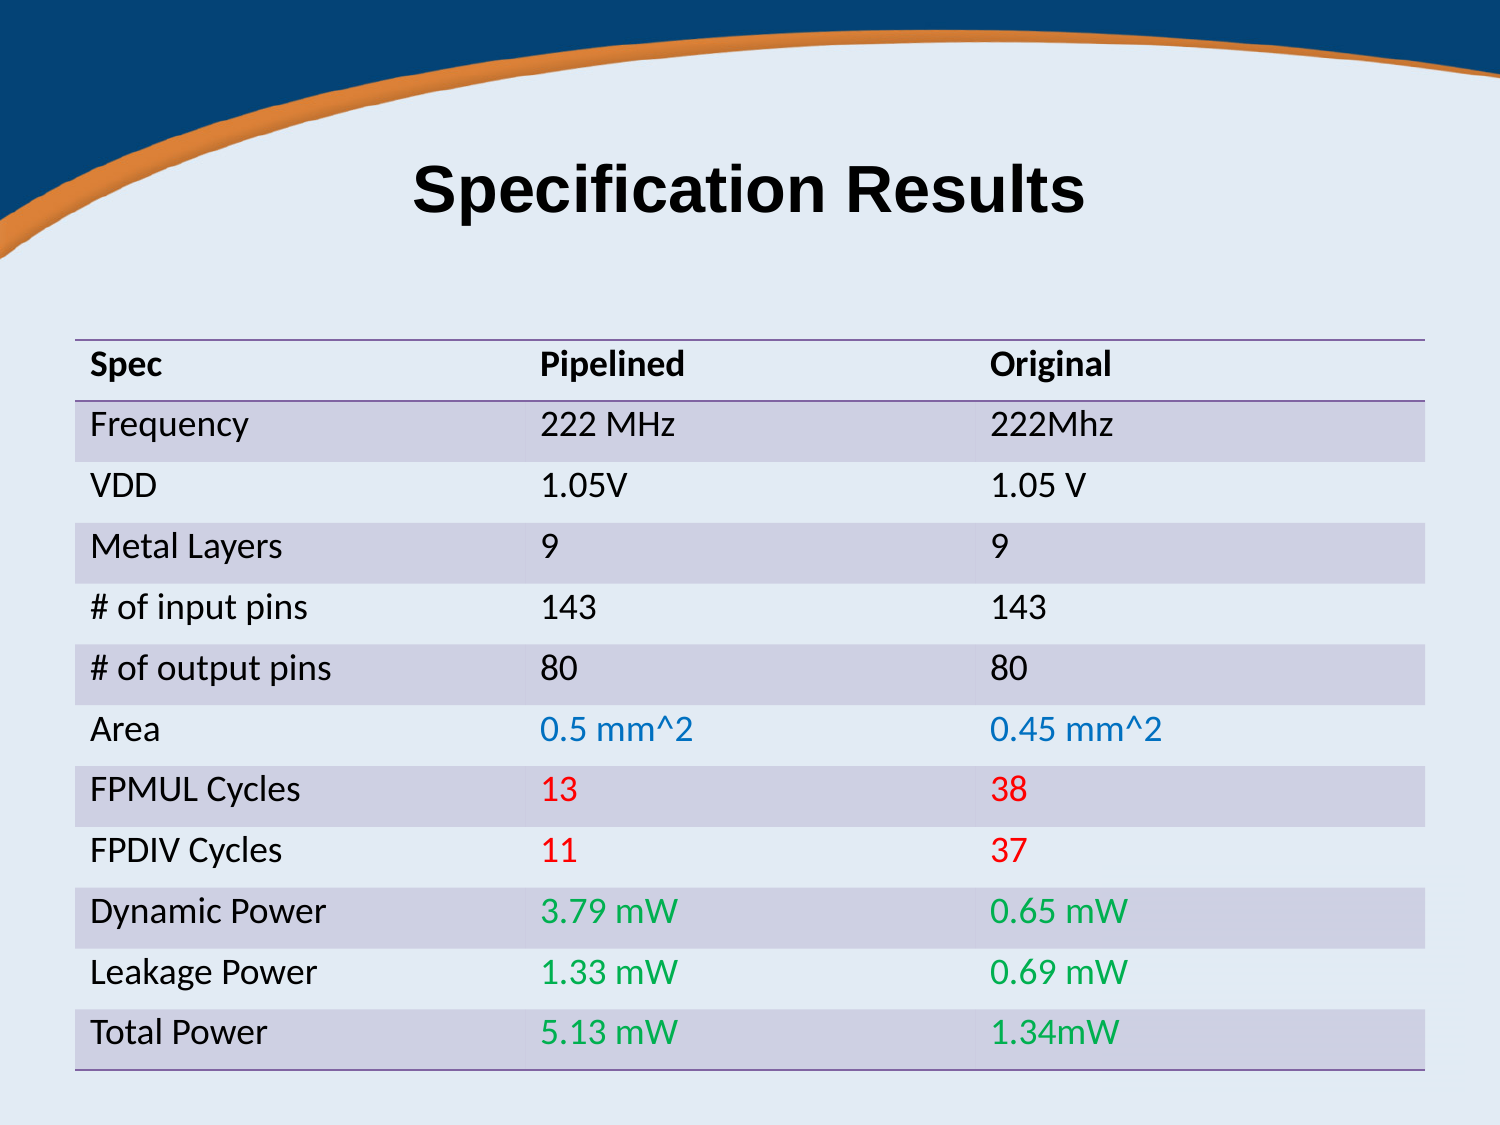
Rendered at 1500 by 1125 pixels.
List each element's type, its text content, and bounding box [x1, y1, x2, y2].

table_cell 3.79 mW [525, 888, 975, 949]
table_cell 1.05V [525, 462, 975, 523]
table_cell 9 [525, 523, 975, 584]
table_cell 1.34mW [975, 1009, 1097, 1069]
table_cell 1.33 mW [525, 949, 975, 1009]
table_cell Frequency [75, 402, 525, 462]
table_cell 0.45 mm^2 [975, 705, 1425, 766]
table_cell 80 [975, 644, 1425, 705]
table_cell VDD [75, 462, 525, 523]
table_cell 222 MHz [525, 402, 975, 462]
table_cell Area [75, 705, 525, 766]
table_cell 37 [975, 827, 1425, 888]
table_cell FPDIV Cycles [75, 827, 525, 888]
table_cell 0.69 mW [975, 949, 1097, 1009]
table_cell Leakage Power [75, 949, 525, 1009]
table_cell 0.65 mW [975, 888, 1097, 949]
table_header Original [975, 341, 1425, 400]
table_cell 38 [975, 766, 1425, 827]
table_cell # of output pins [75, 644, 525, 705]
table_cell 1.05 V [975, 462, 1425, 523]
table_cell 80 [525, 644, 975, 705]
table_cell 143 [975, 584, 1425, 644]
table_cell Total Power [75, 1009, 525, 1069]
table_cell 0.5 mm^2 [525, 705, 975, 766]
table_cell FPMUL Cycles [75, 766, 525, 827]
table_cell 13 [525, 766, 975, 827]
title Specification Results [75, 92, 1425, 280]
table_cell Metal Layers [75, 523, 525, 584]
table_cell Dynamic Power [75, 888, 525, 949]
picture [0, 0, 1500, 1125]
table_cell # of input pins [75, 584, 525, 644]
table_cell 222Mhz [975, 402, 1425, 462]
table_header Pipelined [525, 341, 975, 400]
table_cell 5.13 mW [525, 1009, 975, 1069]
table_cell 11 [525, 827, 975, 888]
table_cell 143 [525, 584, 975, 644]
table_cell 9 [975, 523, 1425, 584]
table_header Spec [75, 341, 525, 400]
